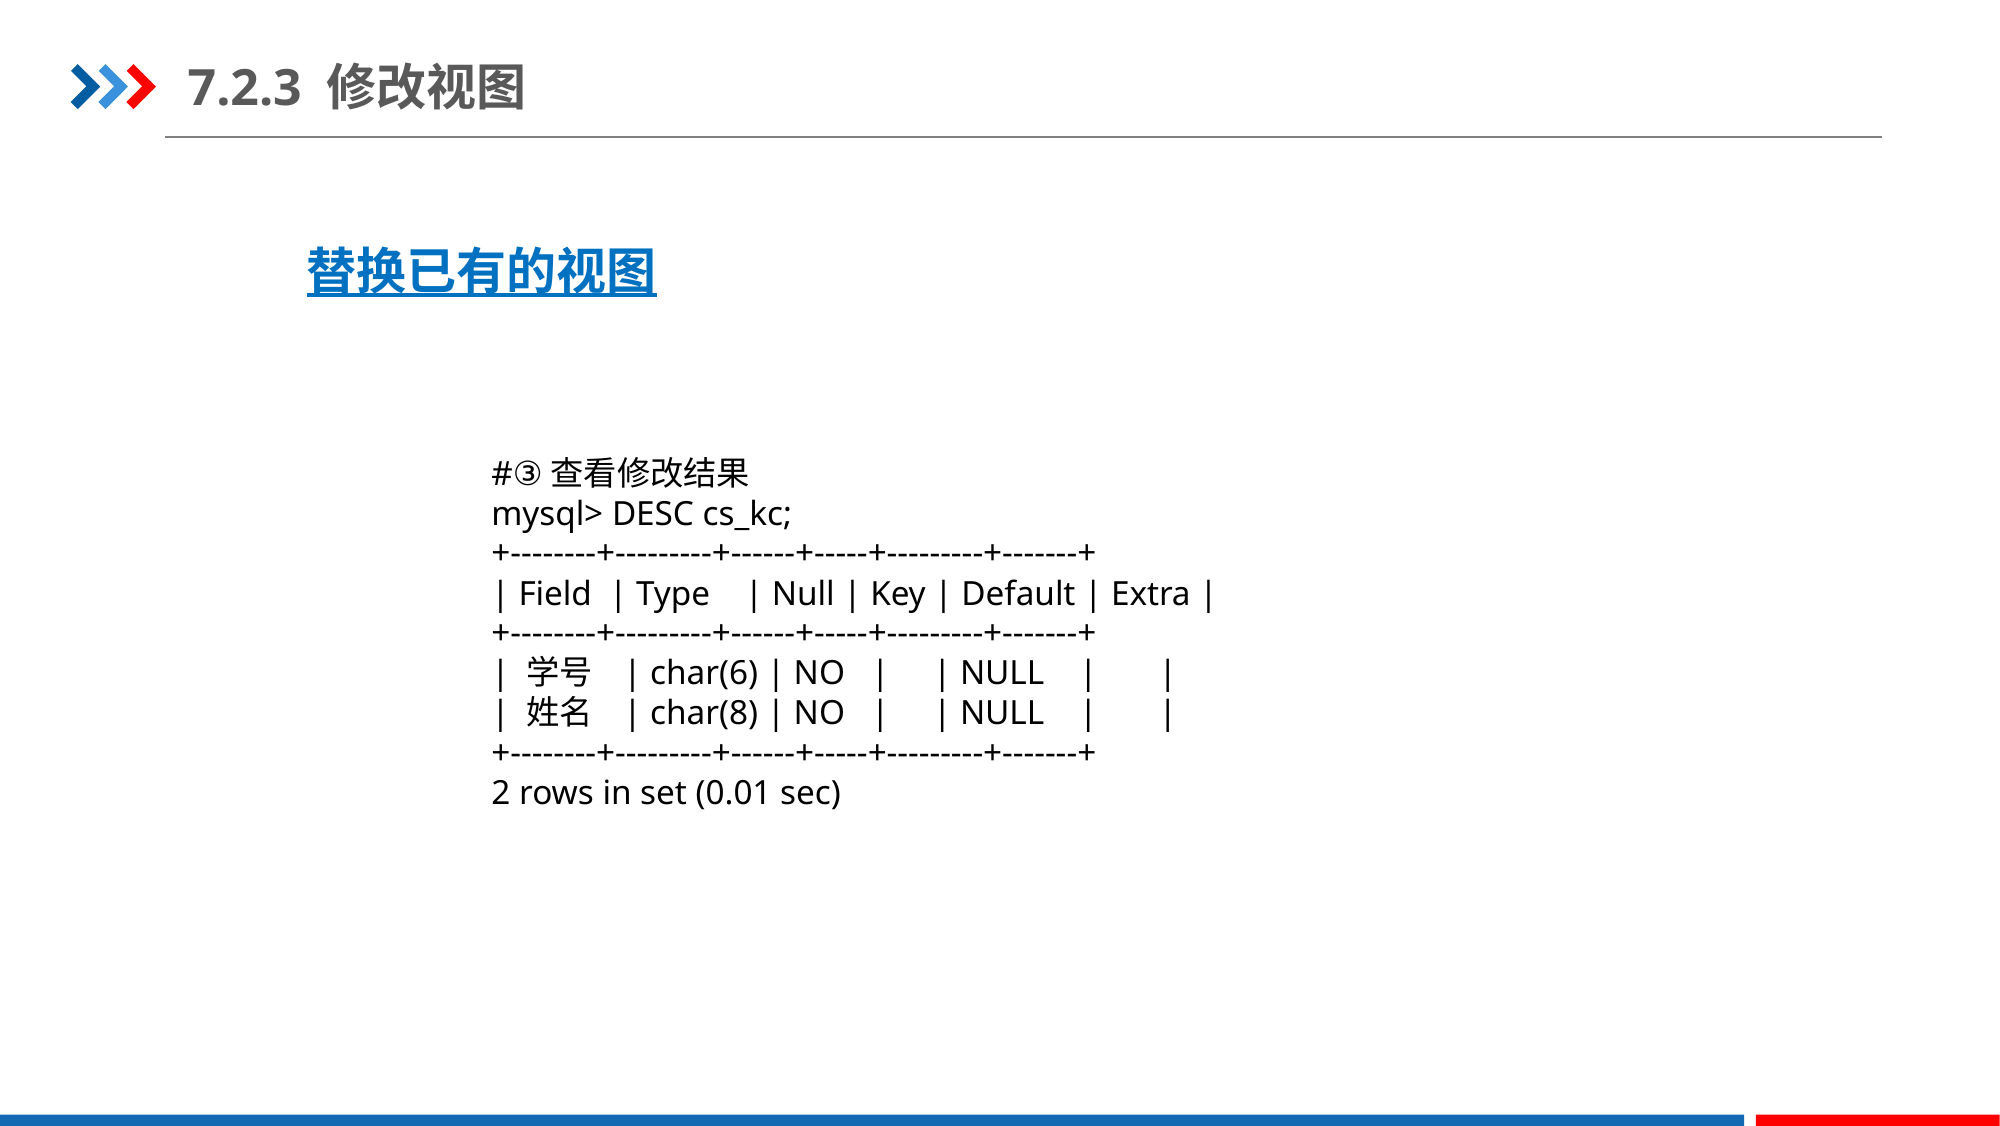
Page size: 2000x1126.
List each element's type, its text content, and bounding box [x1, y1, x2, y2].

text_box #③查看修改结果 mysql> DESC cs_kc; +--------+---------+------+-----+---------+-------+ | Field | Type | Null | Key | Default | Extra | +--------+---------+------+-----+---------+-------+ | 学号 | char(6) | NO | | NULL | | | 姓名 | char(8) | NO | | NULL | | +--------+---------+------+-----+---------+-------+ 2 rows in set (0.01 sec) [432, 444, 1570, 819]
text_box 替换已有的视图 [291, 231, 672, 307]
text_box 7.2.3 修改视图 [187, 43, 827, 127]
